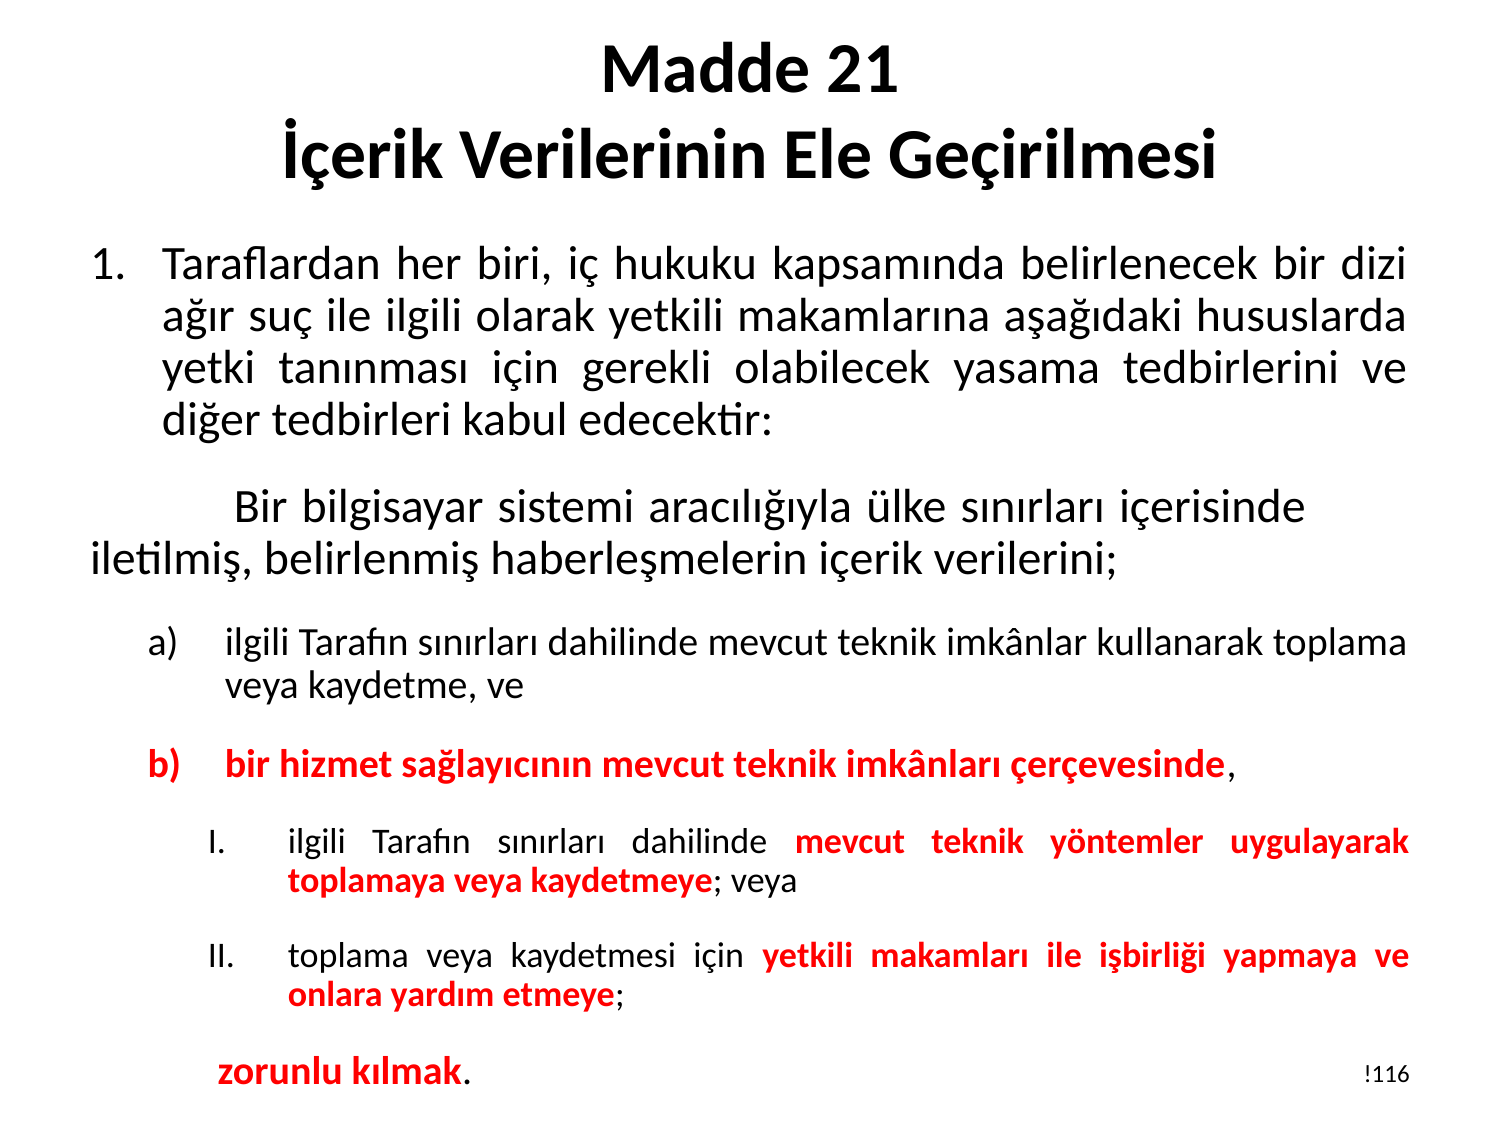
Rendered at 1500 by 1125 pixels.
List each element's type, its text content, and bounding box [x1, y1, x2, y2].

text_box Taraflardan her biri, iç hukuku kapsamında belirlenecek bir dizi ağır suç ile ilgili olarak yetkili makamlarına aşağıdaki hususlarda yetki tanınması için gerekli olabilecek yasama tedbirlerini ve diğer tedbirleri kabul edecektir: Bir bilgisayar sistemi aracılığıyla ülke sınırları içerisinde iletilmiş, belirlenmiş haberleşmelerin içerik verilerini; ilgili Tarafın sınırları dahilinde mevcut teknik imkânlar kullanarak toplama veya kaydetme, ve bir hizmet sağlayıcının mevcut teknik imkânları çerçevesinde, ilgili Tarafın sınırları dahilinde mevcut teknik yöntemler uygulayarak toplamaya veya kaydetmeye; veya toplama veya kaydetmesi için yetkili makamları ile işbirliği yapmaya ve onlara yardım etmeye; zorunlu kılmak. [74, 230, 1425, 1103]
title Madde 21 İçerik Verilerinin Ele Geçirilmesi [74, 12, 1426, 201]
